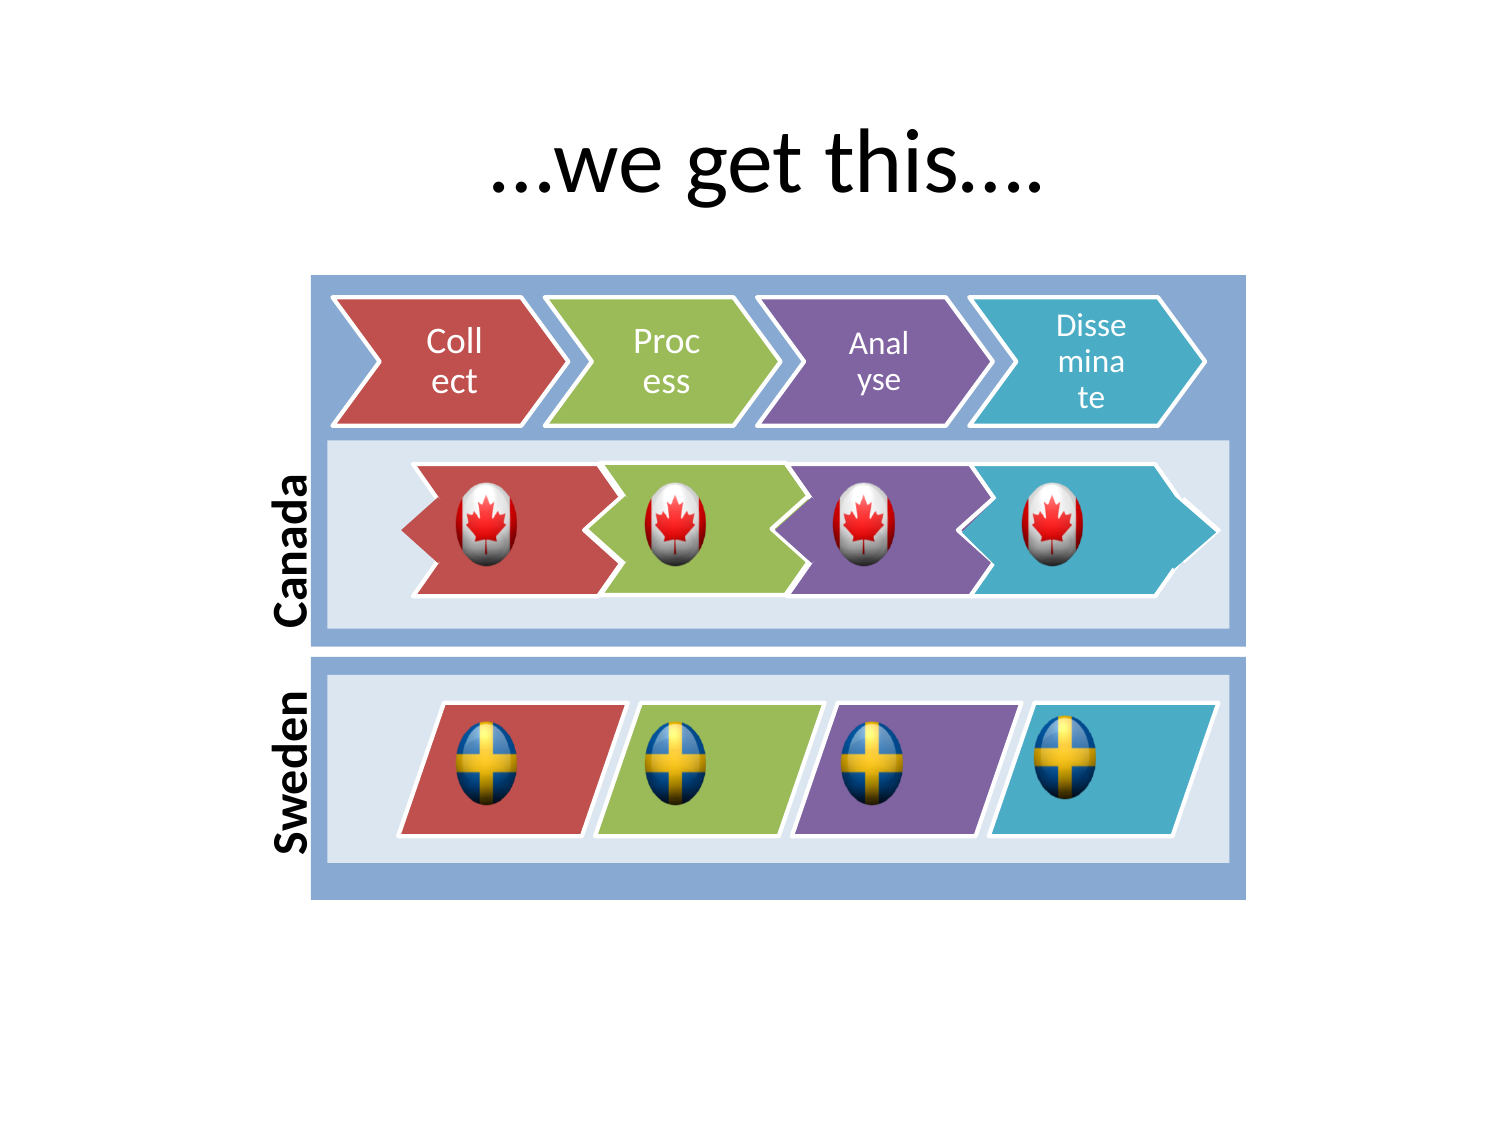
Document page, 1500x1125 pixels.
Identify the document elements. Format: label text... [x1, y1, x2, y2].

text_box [248, 274, 1247, 901]
title …we get this…. [262, 62, 1275, 250]
